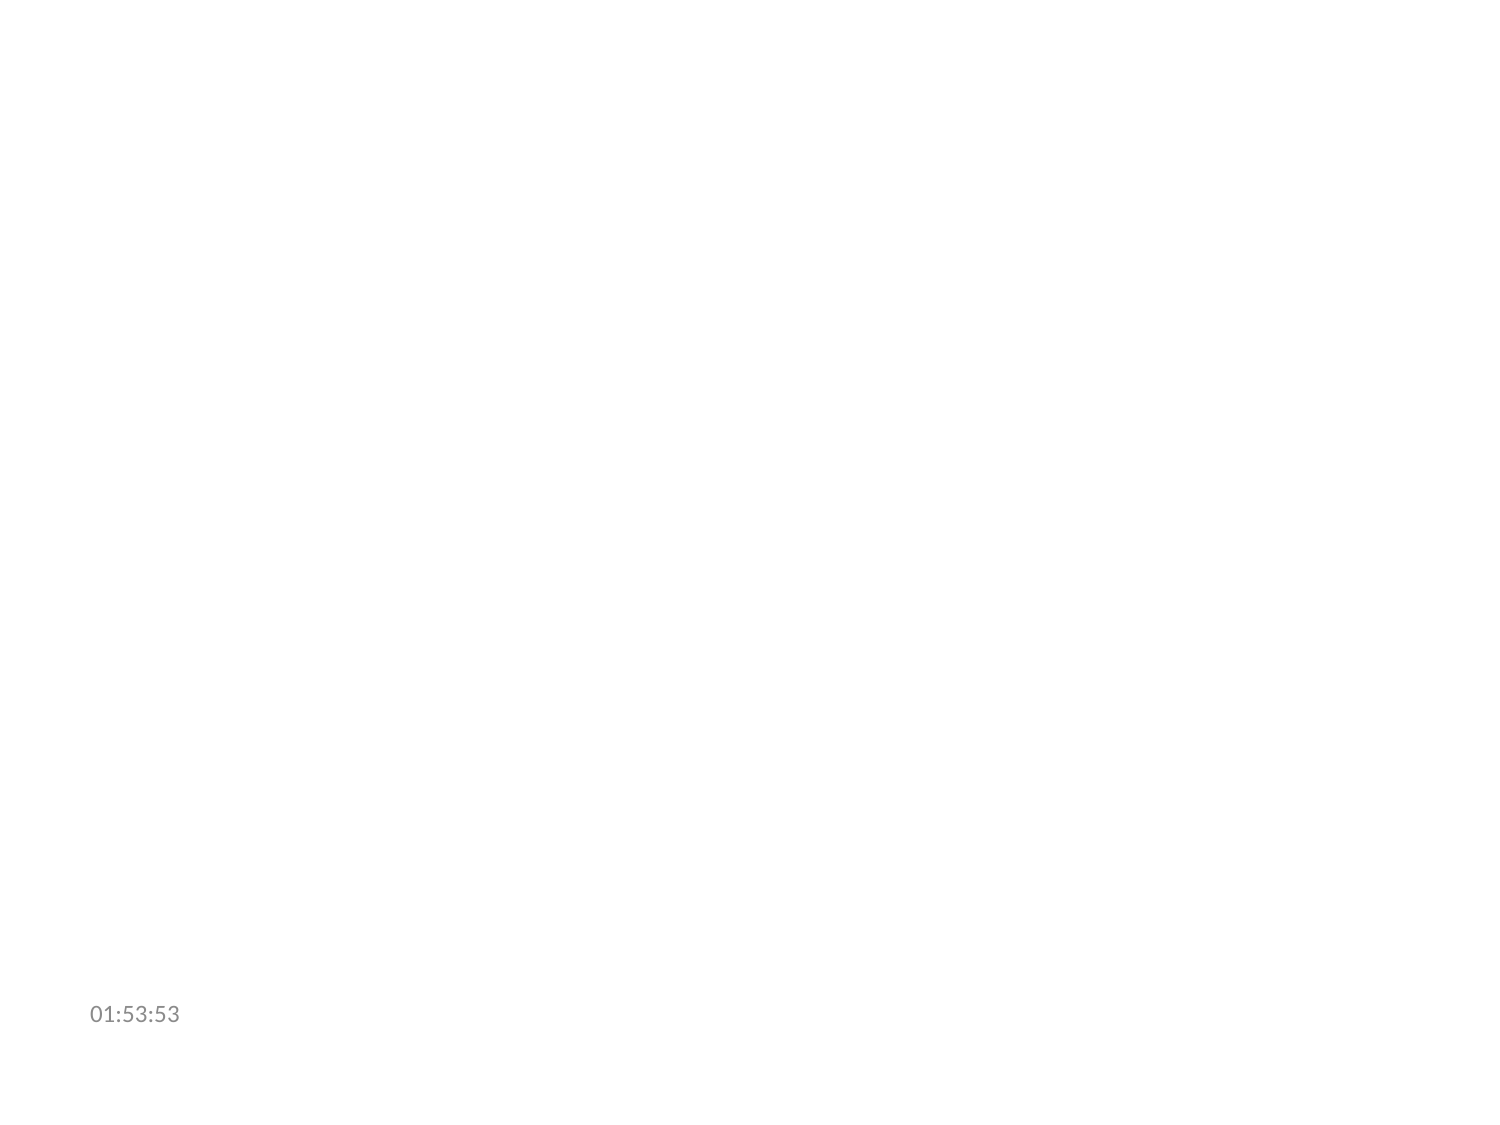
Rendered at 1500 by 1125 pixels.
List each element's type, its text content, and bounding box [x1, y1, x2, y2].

text_box 15:35:09 [75, 982, 425, 1043]
